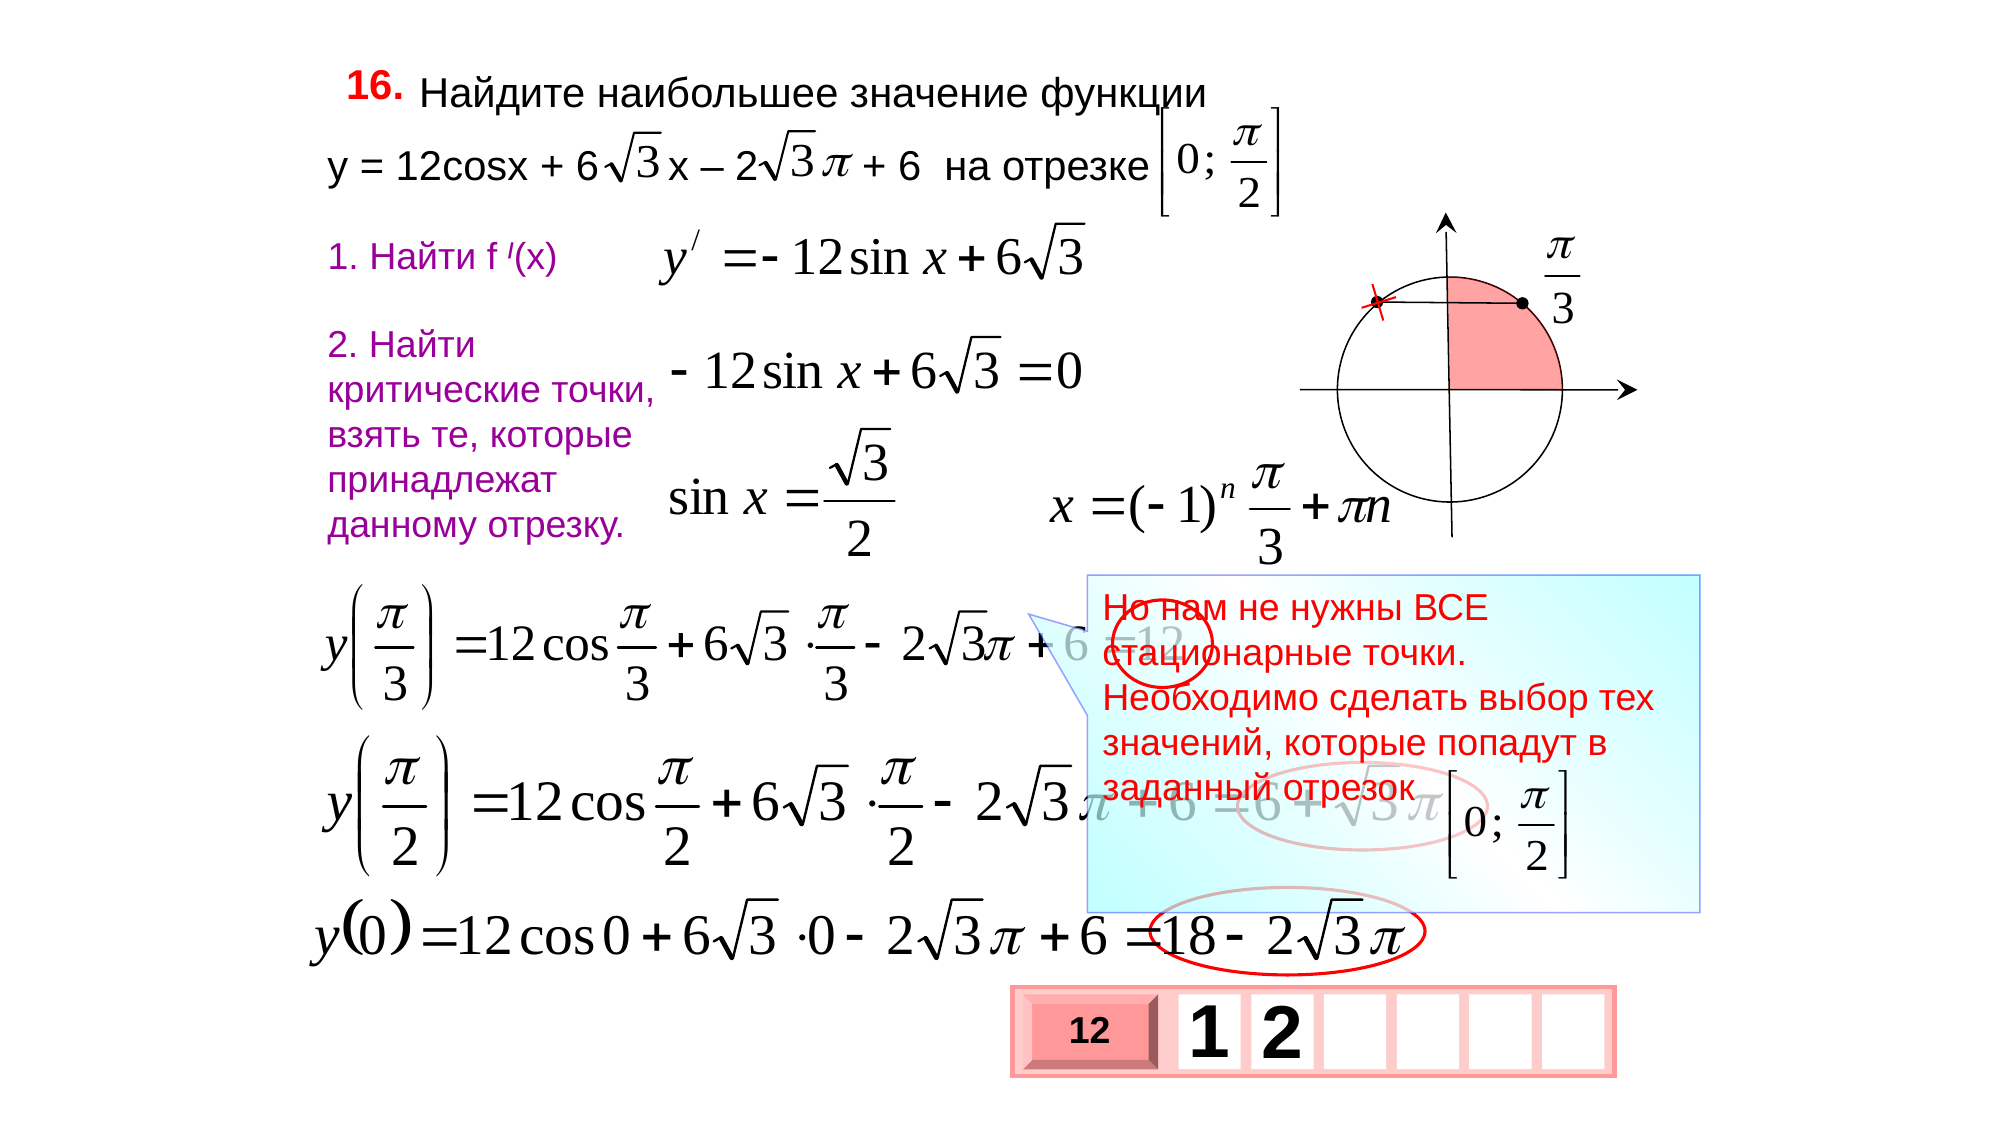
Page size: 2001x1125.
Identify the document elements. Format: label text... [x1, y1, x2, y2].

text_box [649, 212, 1096, 297]
text_box 1. Найти f /(x) [312, 224, 573, 285]
text_box Найдите наибольшее значение функции y = 12cosx + 6 x – 2 + 6 на отрезке [312, 58, 1750, 196]
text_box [1361, 283, 1397, 321]
text_box 16. [331, 50, 457, 115]
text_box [1299, 212, 1638, 538]
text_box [312, 724, 1082, 885]
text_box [1039, 437, 1402, 576]
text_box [299, 887, 1417, 979]
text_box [312, 574, 1082, 720]
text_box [1087, 574, 1701, 913]
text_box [662, 324, 1091, 568]
text_box 2. Найти критические точки, взять те, которые принадлежат данному отрезку. [312, 312, 713, 553]
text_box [595, 122, 671, 194]
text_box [1012, 974, 1616, 1082]
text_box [1149, 99, 1296, 226]
text_box [1421, 922, 1426, 942]
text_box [1537, 214, 1588, 334]
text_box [749, 120, 863, 197]
